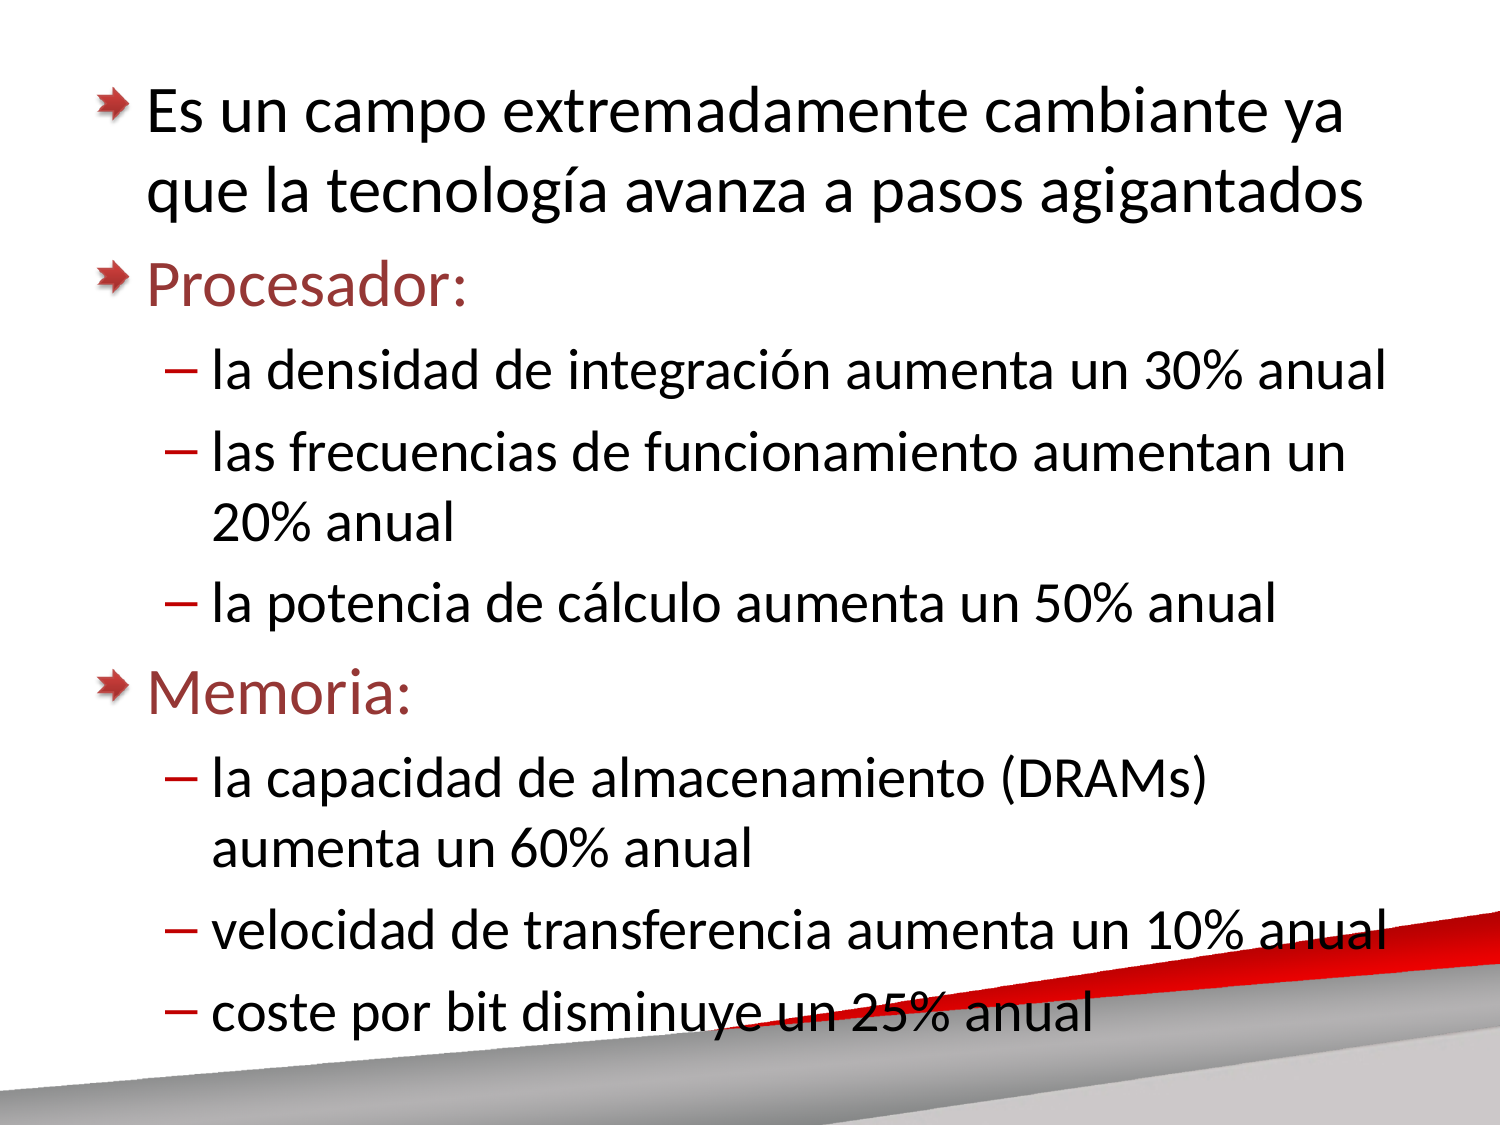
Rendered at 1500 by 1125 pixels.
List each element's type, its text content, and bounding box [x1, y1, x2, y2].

picture [90, 82, 135, 130]
picture [0, 911, 1500, 1125]
list Es un campo extremadamente cambiante ya que la tecnología avanza a pasos agigantados Procesador: la densidad de integración aumenta un 30% anual las frecuencias de funcionamiento aumentan un 20% anual la potencia de cálculo aumenta un 50% anual Memoria: la capacidad de almacenamiento (DRAMs) aumenta un 60% anual velocidad de transferencia aumenta un 10% anual coste por bit disminuye un 25% anual [74, 58, 1426, 1006]
picture [90, 664, 135, 711]
picture [90, 255, 135, 303]
